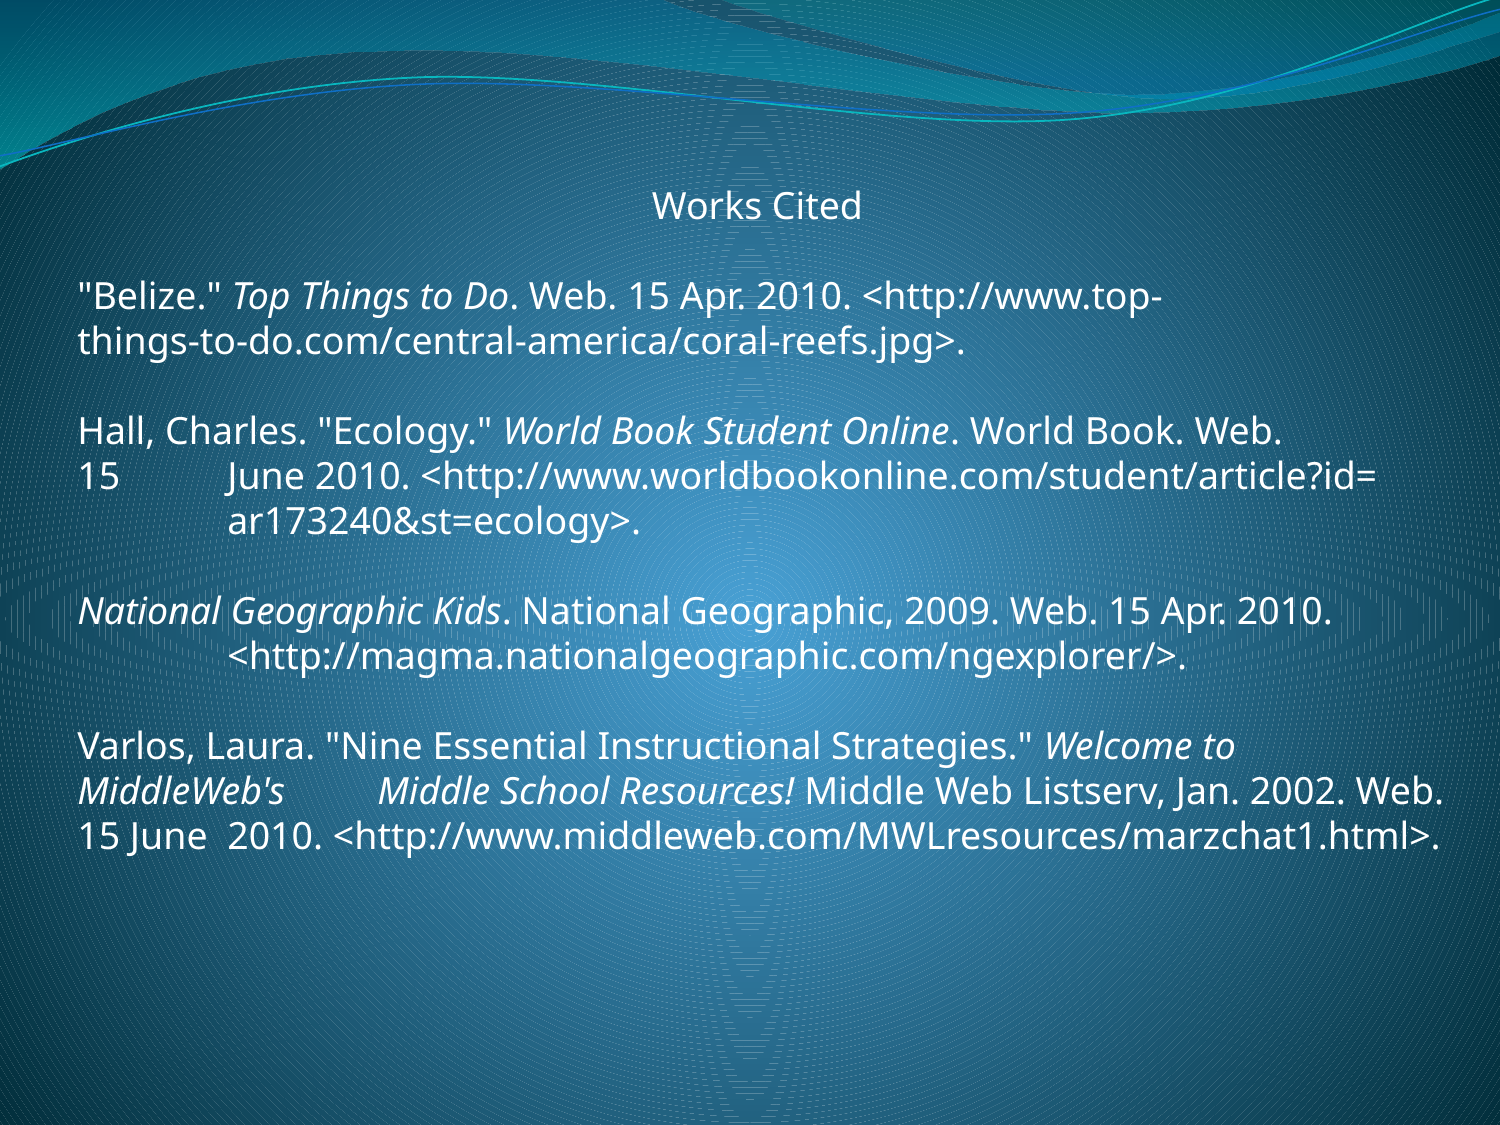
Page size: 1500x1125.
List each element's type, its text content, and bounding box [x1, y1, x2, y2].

text_box Works Cited "Belize." Top Things to Do. Web. 15 Apr. 2010. <http://www.top- things-to-do.com/central-america/coral-reefs.jpg>. Hall, Charles. "Ecology." World Book Student Online. World Book. Web. 15 June 2010. <http://www.worldbookonline.com/student/article?id= ar173240&st=ecology>. National Geographic Kids. National Geographic, 2009. Web. 15 Apr. 2010. <http://magma.nationalgeographic.com/ngexplorer/>. Varlos, Laura. "Nine Essential Instructional Strategies." Welcome to MiddleWeb's Middle School Resources! Middle Web Listserv, Jan. 2002. Web. 15 June 2010. <http://www.middleweb.com/MWLresources/marzchat1.html>. [62, 174, 1463, 910]
